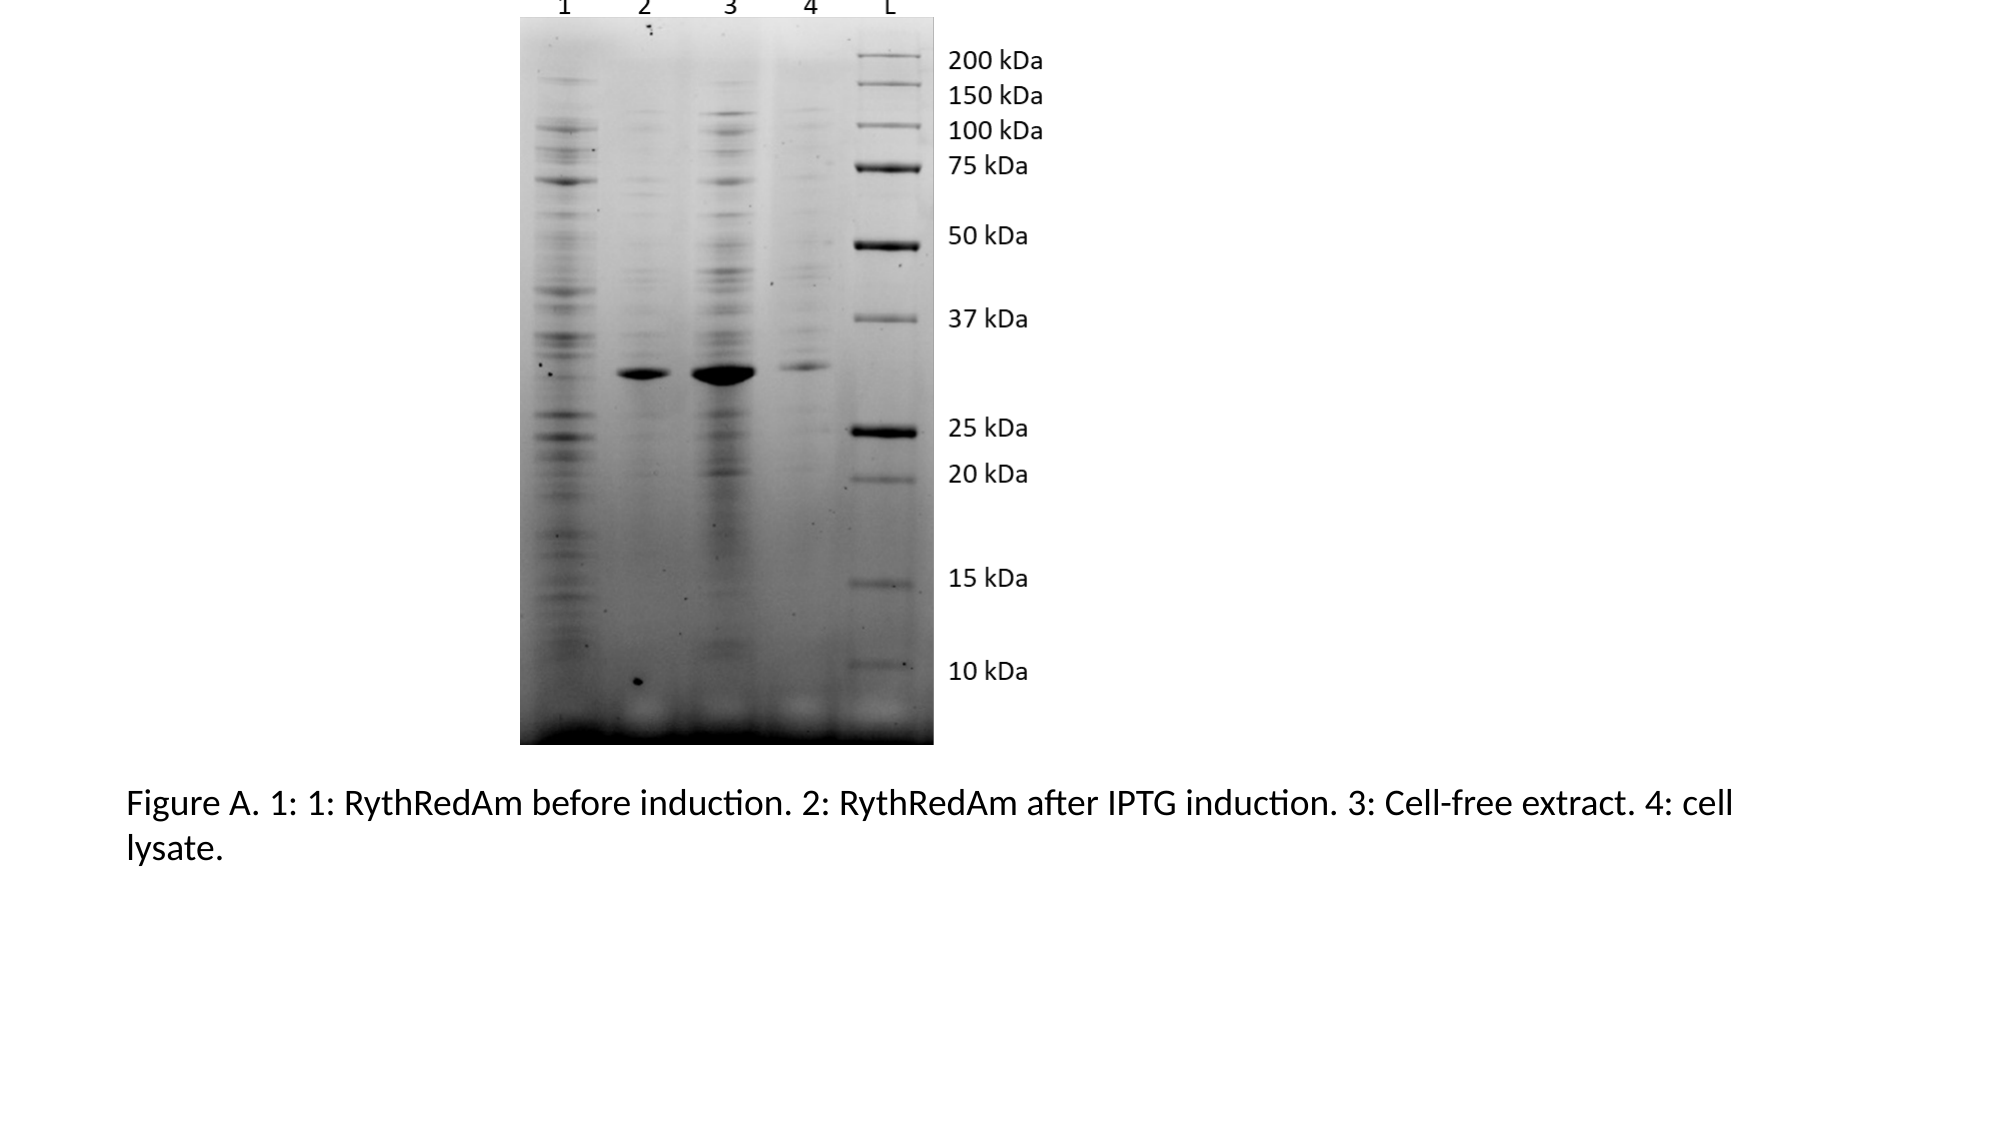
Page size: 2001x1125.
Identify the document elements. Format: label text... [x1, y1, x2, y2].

text_box Figure A. 1: 1: RythRedAm before induction. 2: RythRedAm after IPTG induction. 3: Cell-free extract. 4: cell lysate. [111, 770, 1834, 921]
picture [520, 0, 1146, 745]
